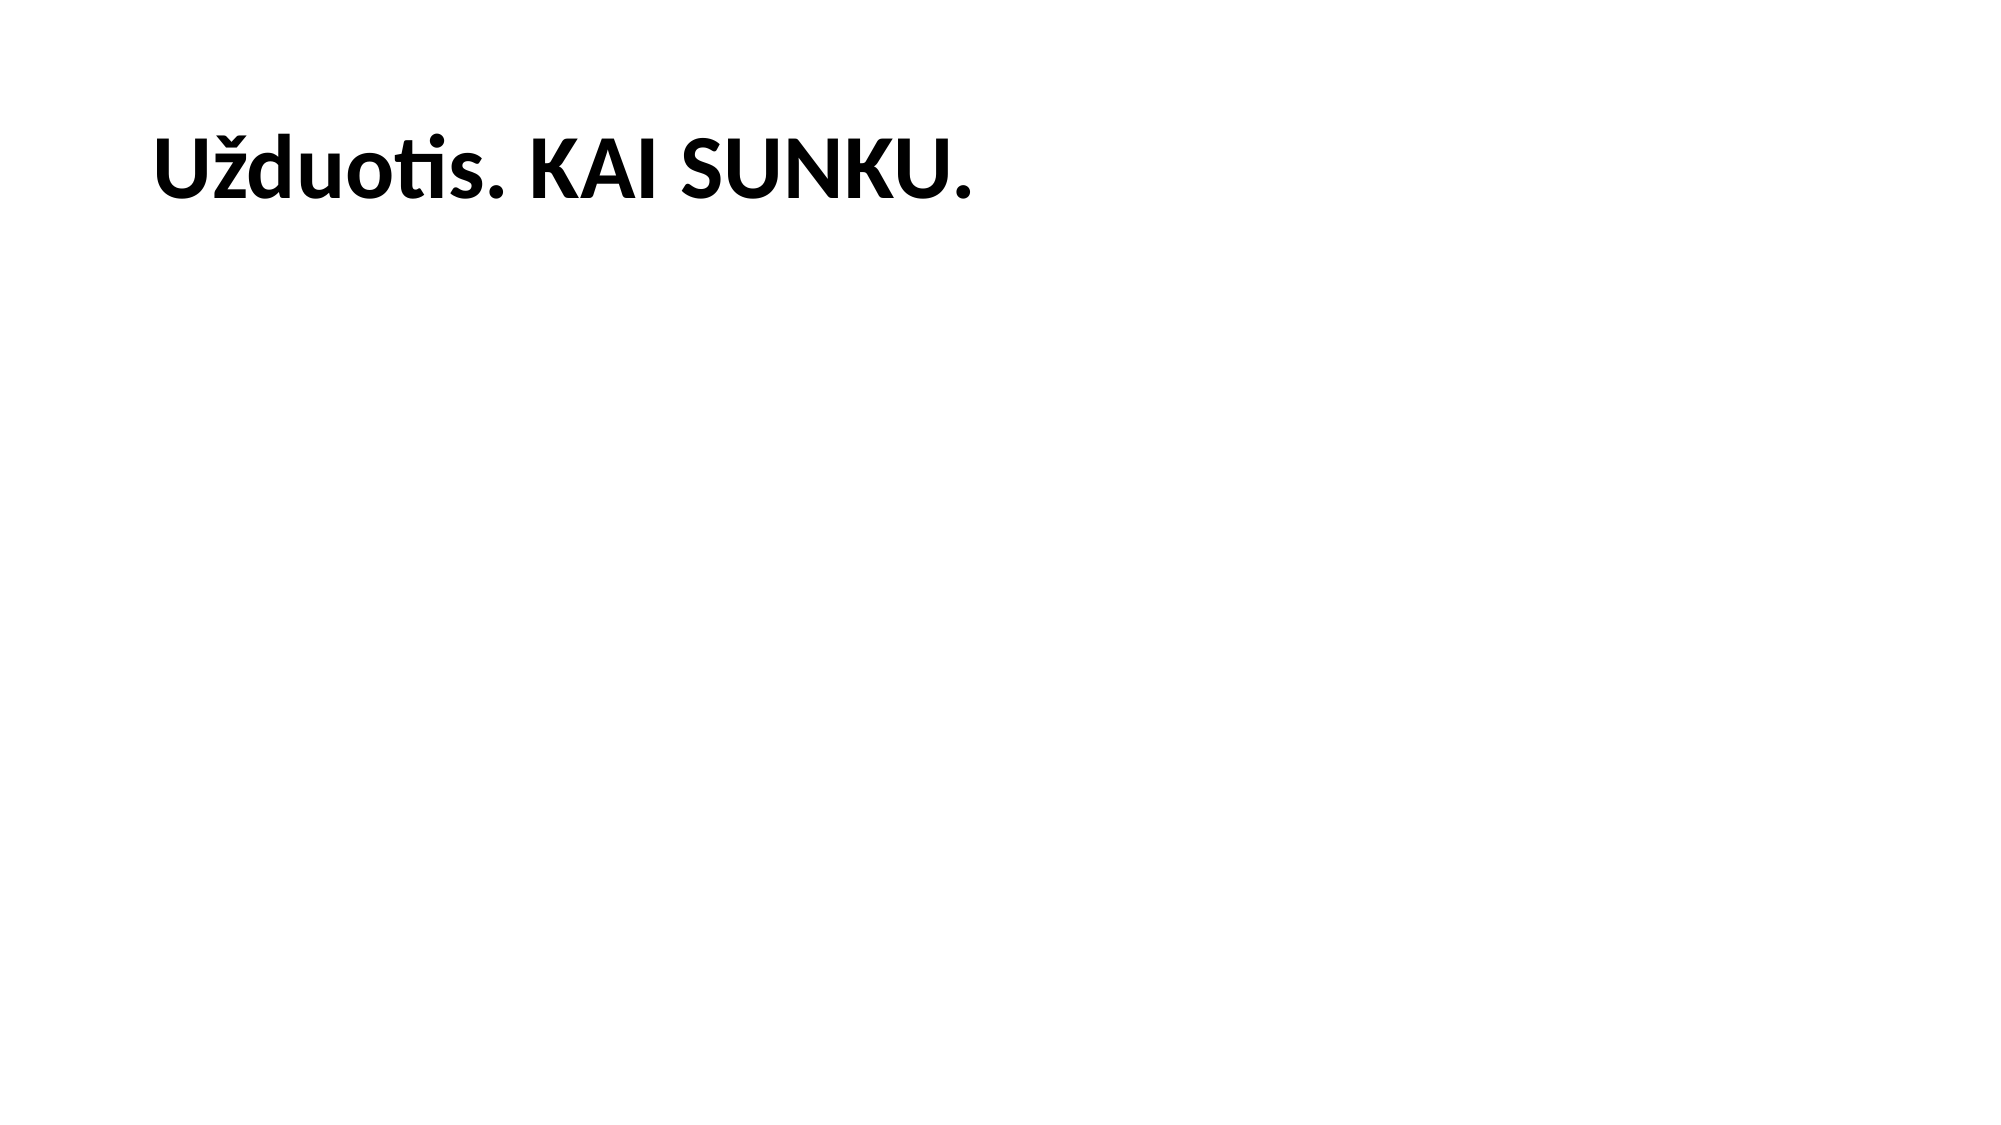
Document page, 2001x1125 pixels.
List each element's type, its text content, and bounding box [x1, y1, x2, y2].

title Užduotis. KAI SUNKU. [137, 59, 1863, 278]
